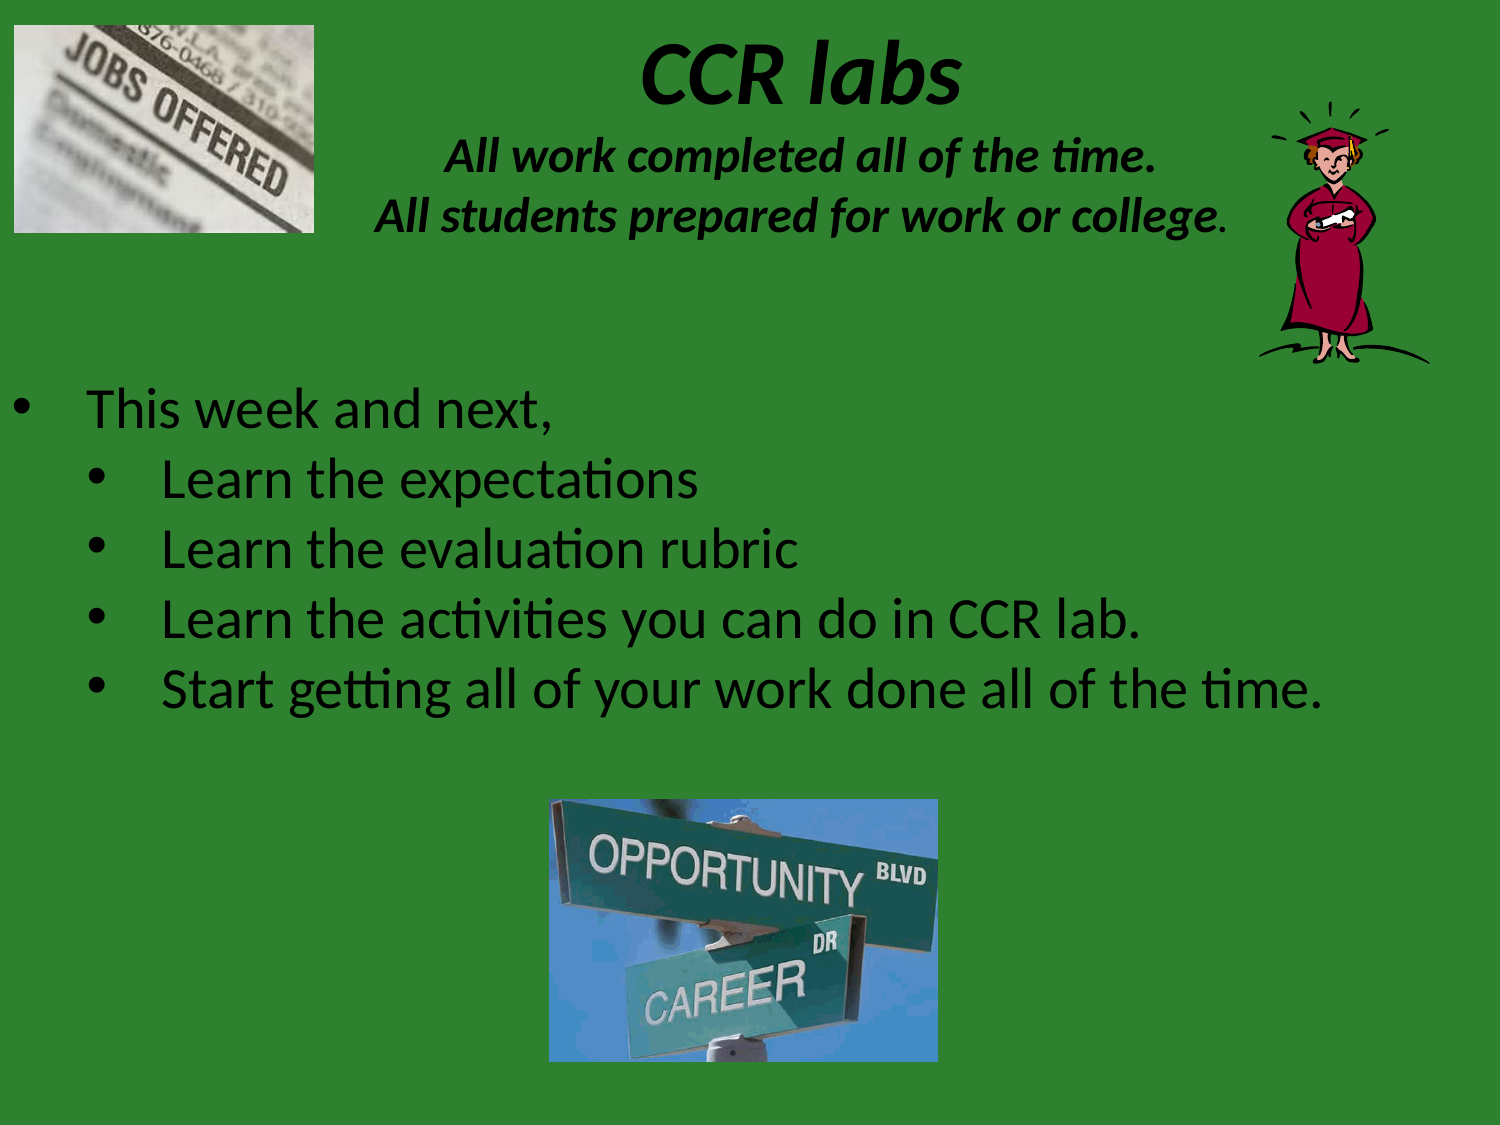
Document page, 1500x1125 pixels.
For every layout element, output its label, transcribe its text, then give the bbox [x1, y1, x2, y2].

picture [549, 799, 938, 1062]
text_box This week and next, Learn the expectations Learn the evaluation rubric Learn the activities you can do in CCR lab. Start getting all of your work done all of the time. [0, 362, 1457, 728]
picture [14, 25, 315, 233]
text_box CCR labs All work completed all of the time. All students prepared for work or college. [353, 5, 1250, 251]
picture [1258, 101, 1430, 365]
